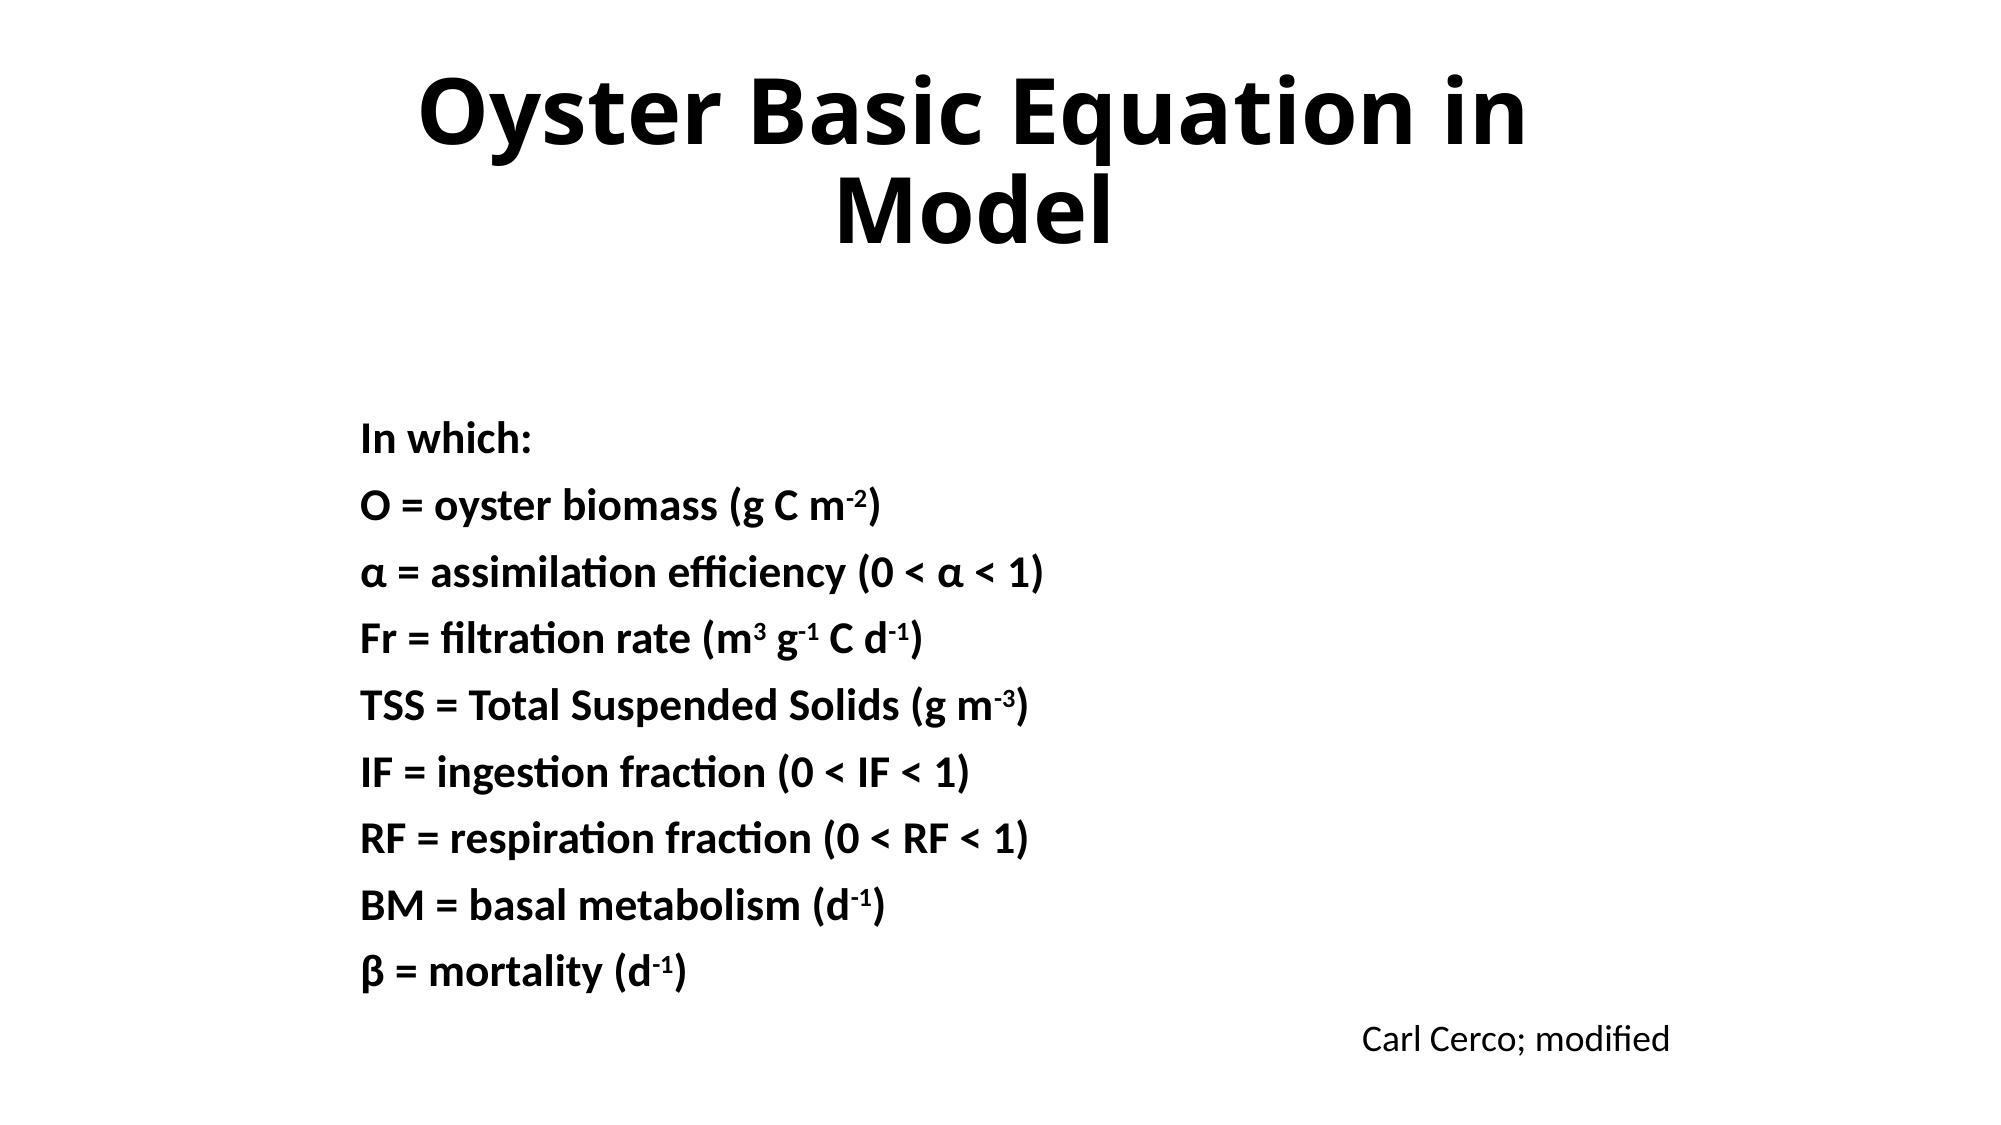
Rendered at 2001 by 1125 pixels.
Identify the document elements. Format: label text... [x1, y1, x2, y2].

text_box Oyster Basic Equation in Model [298, 57, 1649, 169]
text_box Carl Cerco; modified [1347, 1007, 1687, 1067]
